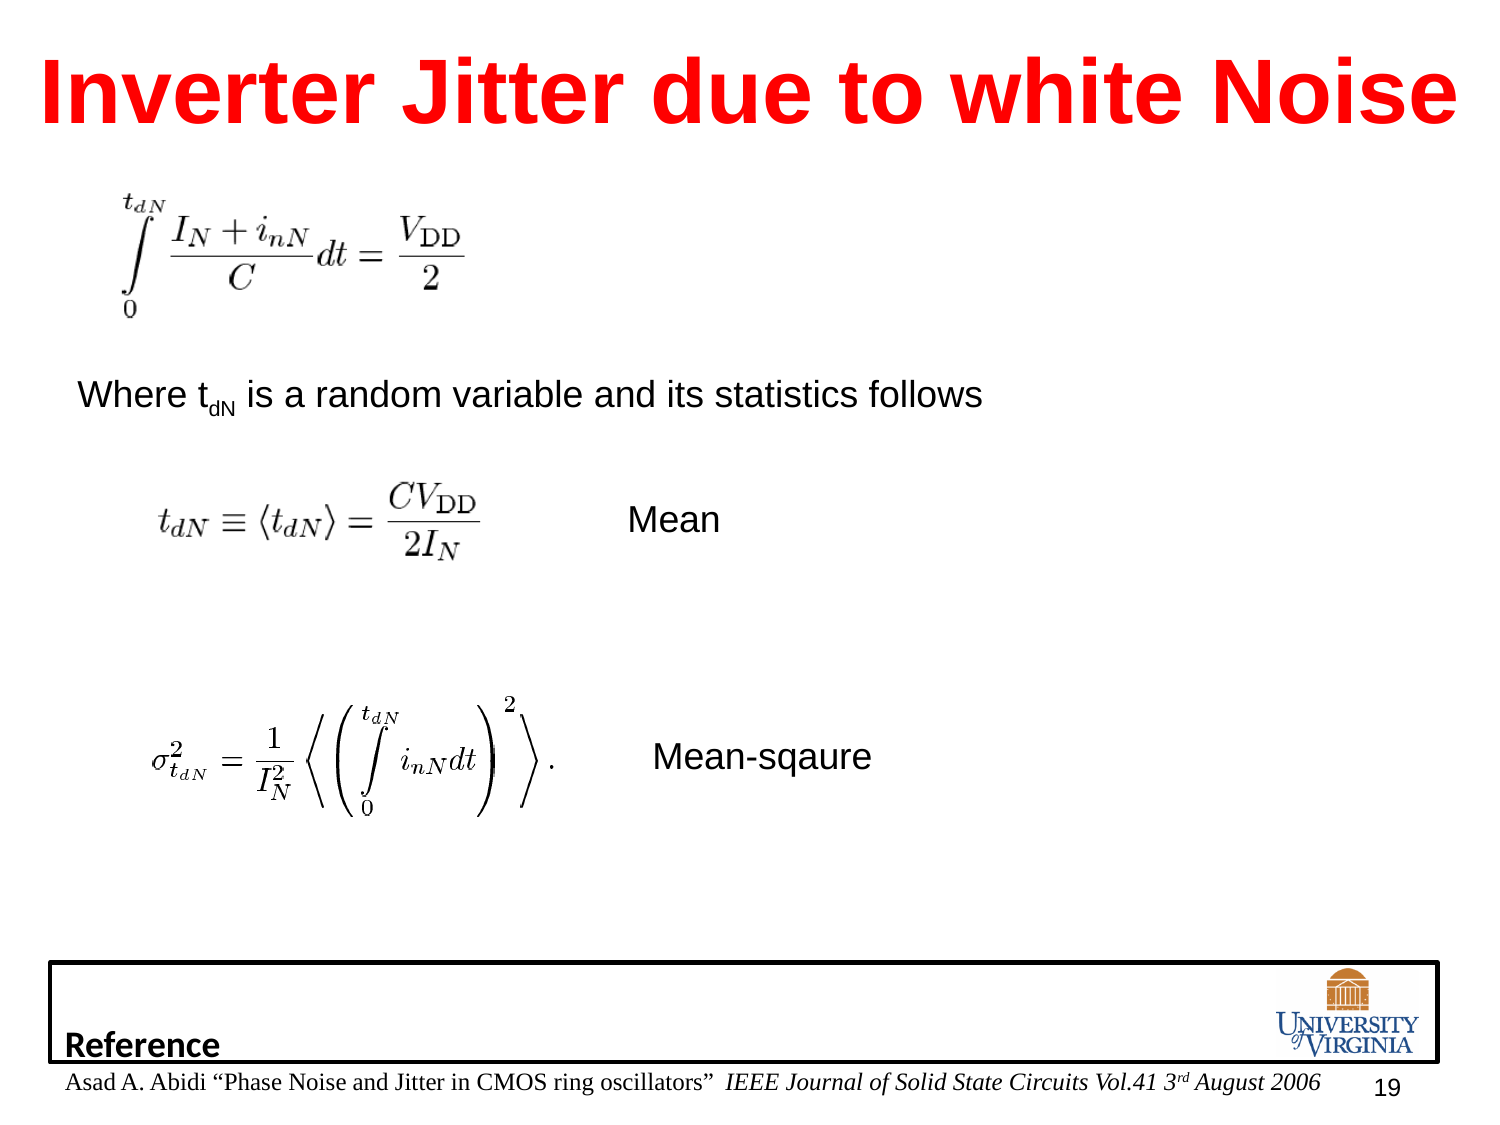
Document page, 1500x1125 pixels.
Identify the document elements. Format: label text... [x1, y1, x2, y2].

text_box Reference Asad A. Abidi “Phase Noise and Jitter in CMOS ring oscillators” IEEE Journal of Solid State Circuits Vol.41 3rd August 2006 [50, 1013, 1450, 1103]
picture [99, 674, 577, 827]
text_box Where tdN is a random variable and its statistics follows [62, 362, 1163, 429]
text_box Mean-sqaure [637, 724, 975, 785]
picture [128, 474, 499, 576]
picture [1276, 968, 1419, 1013]
picture [62, 174, 502, 326]
text_box Inverter Jitter due to white Noise [24, 24, 1500, 150]
text_box Mean [612, 487, 950, 548]
